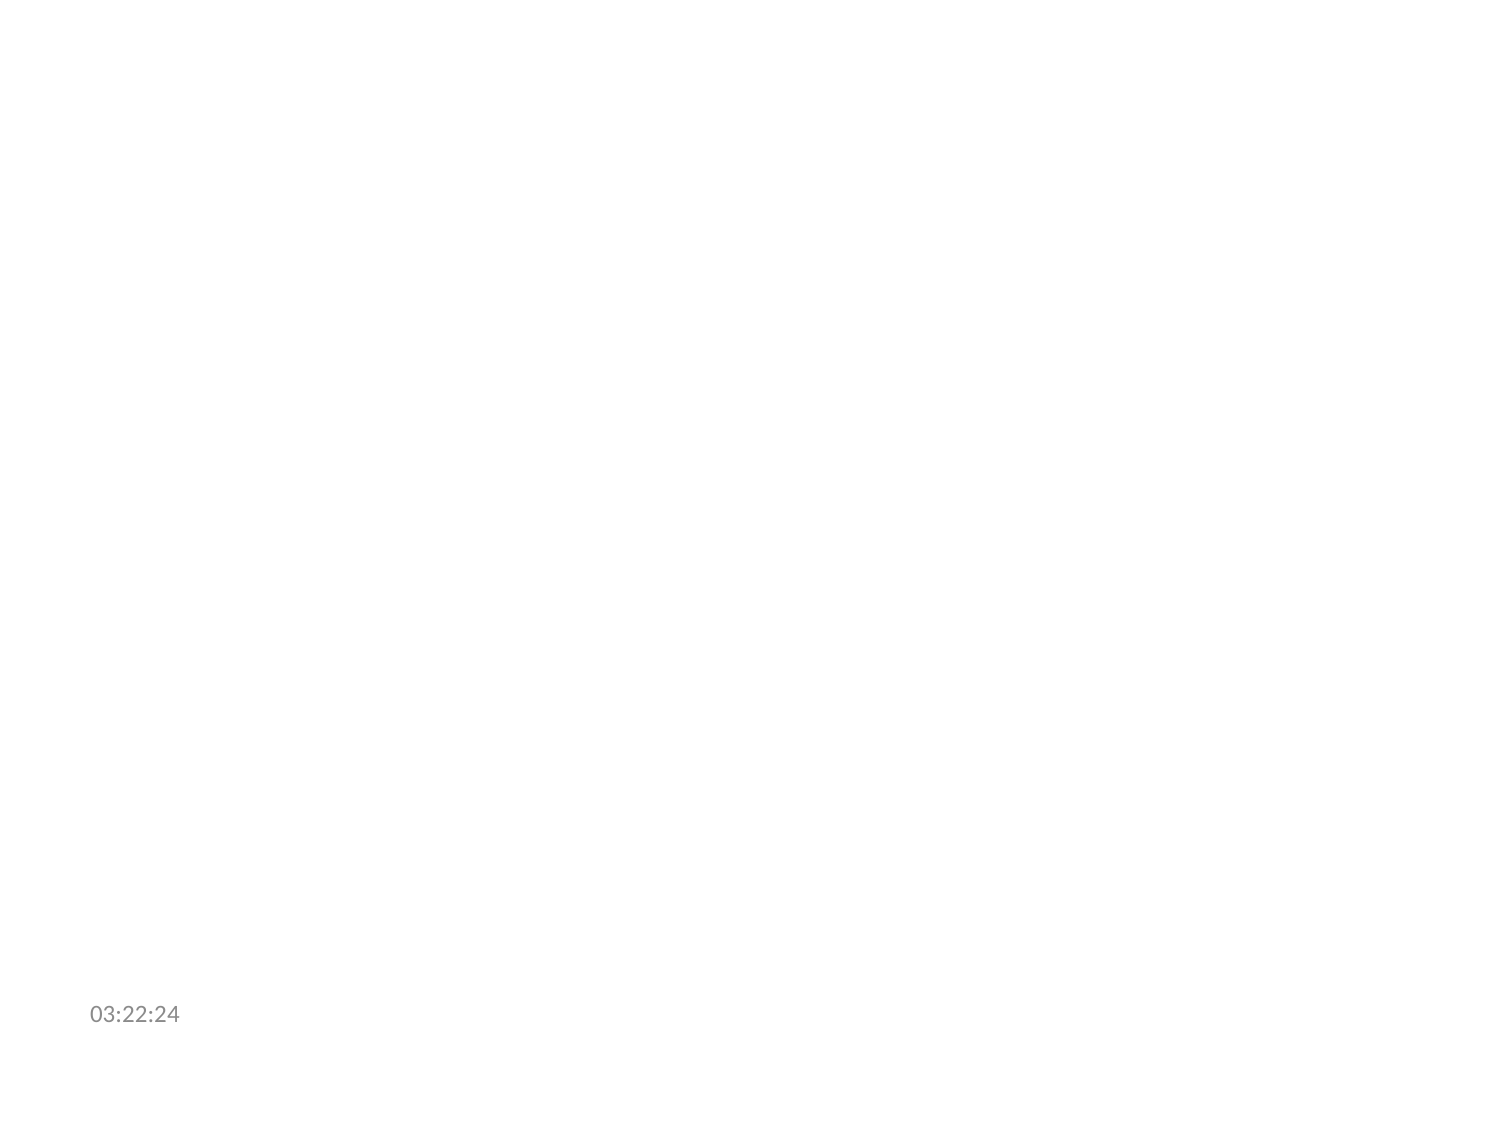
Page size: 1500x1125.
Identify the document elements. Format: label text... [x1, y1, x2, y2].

text_box 15:35:09 [75, 982, 425, 1043]
